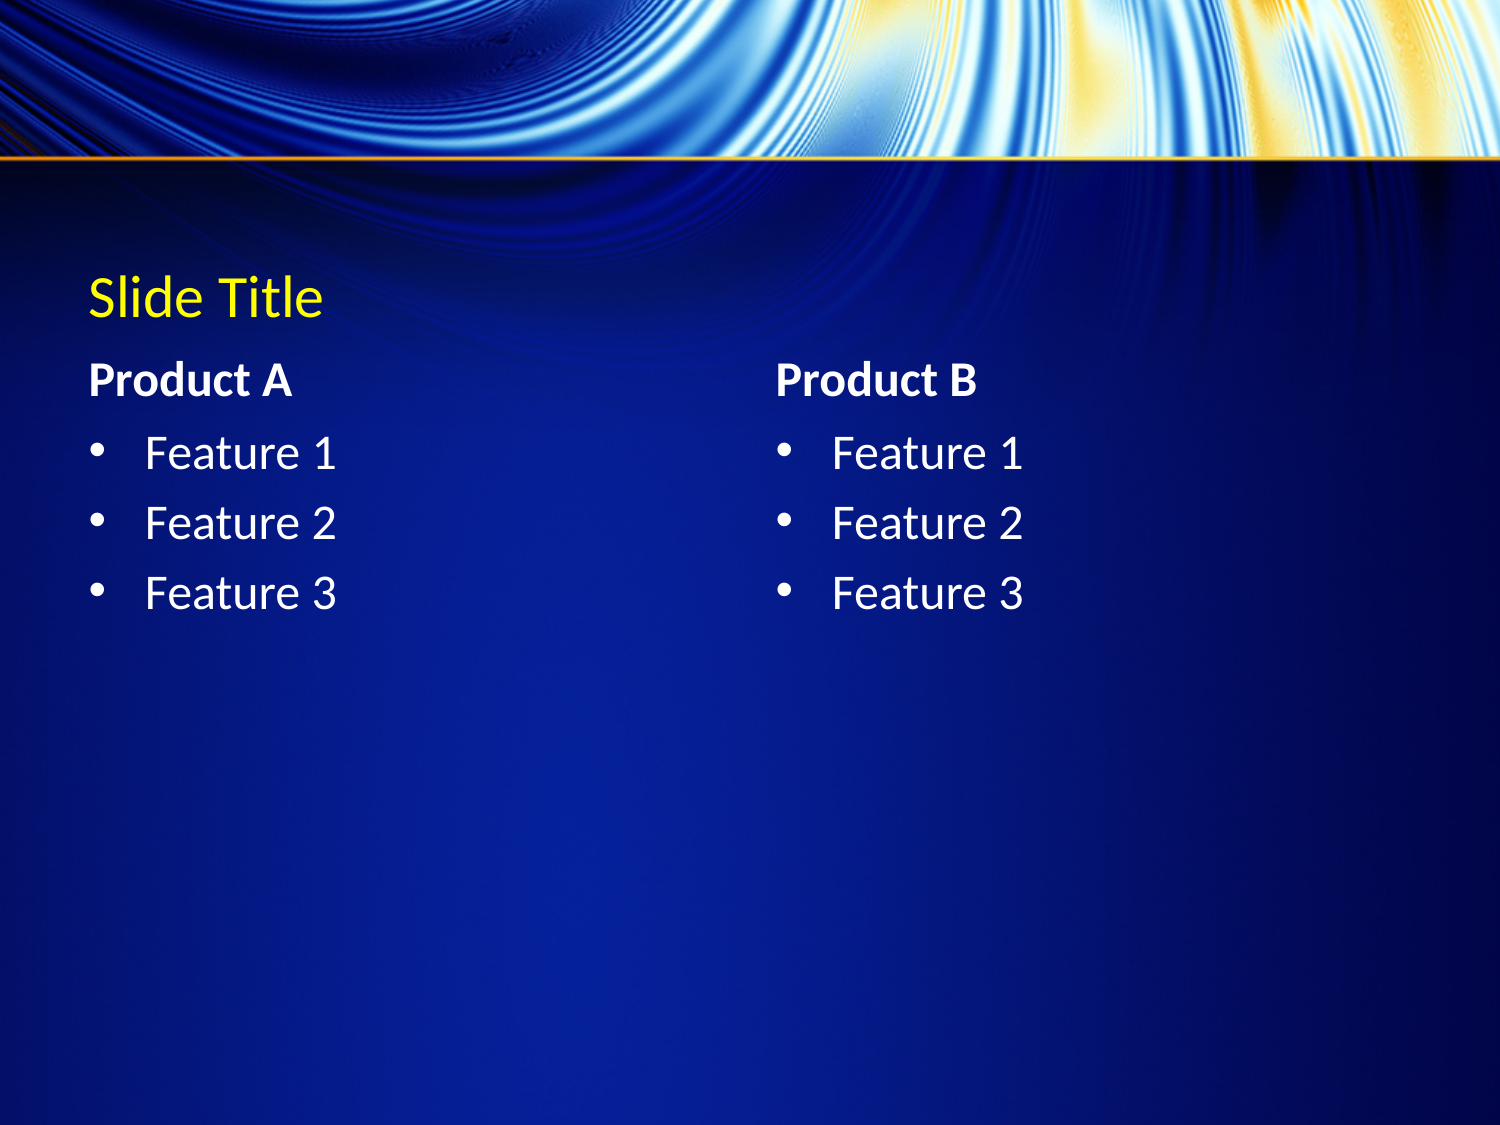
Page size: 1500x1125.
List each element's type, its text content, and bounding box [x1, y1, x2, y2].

list Feature 1 Feature 2 Feature 3 [73, 412, 737, 911]
list Product A [73, 308, 737, 412]
picture [0, 0, 1500, 1125]
title Slide Title [73, 249, 1424, 337]
list Product B [760, 308, 1424, 412]
list Feature 1 Feature 2 Feature 3 [760, 412, 1424, 911]
